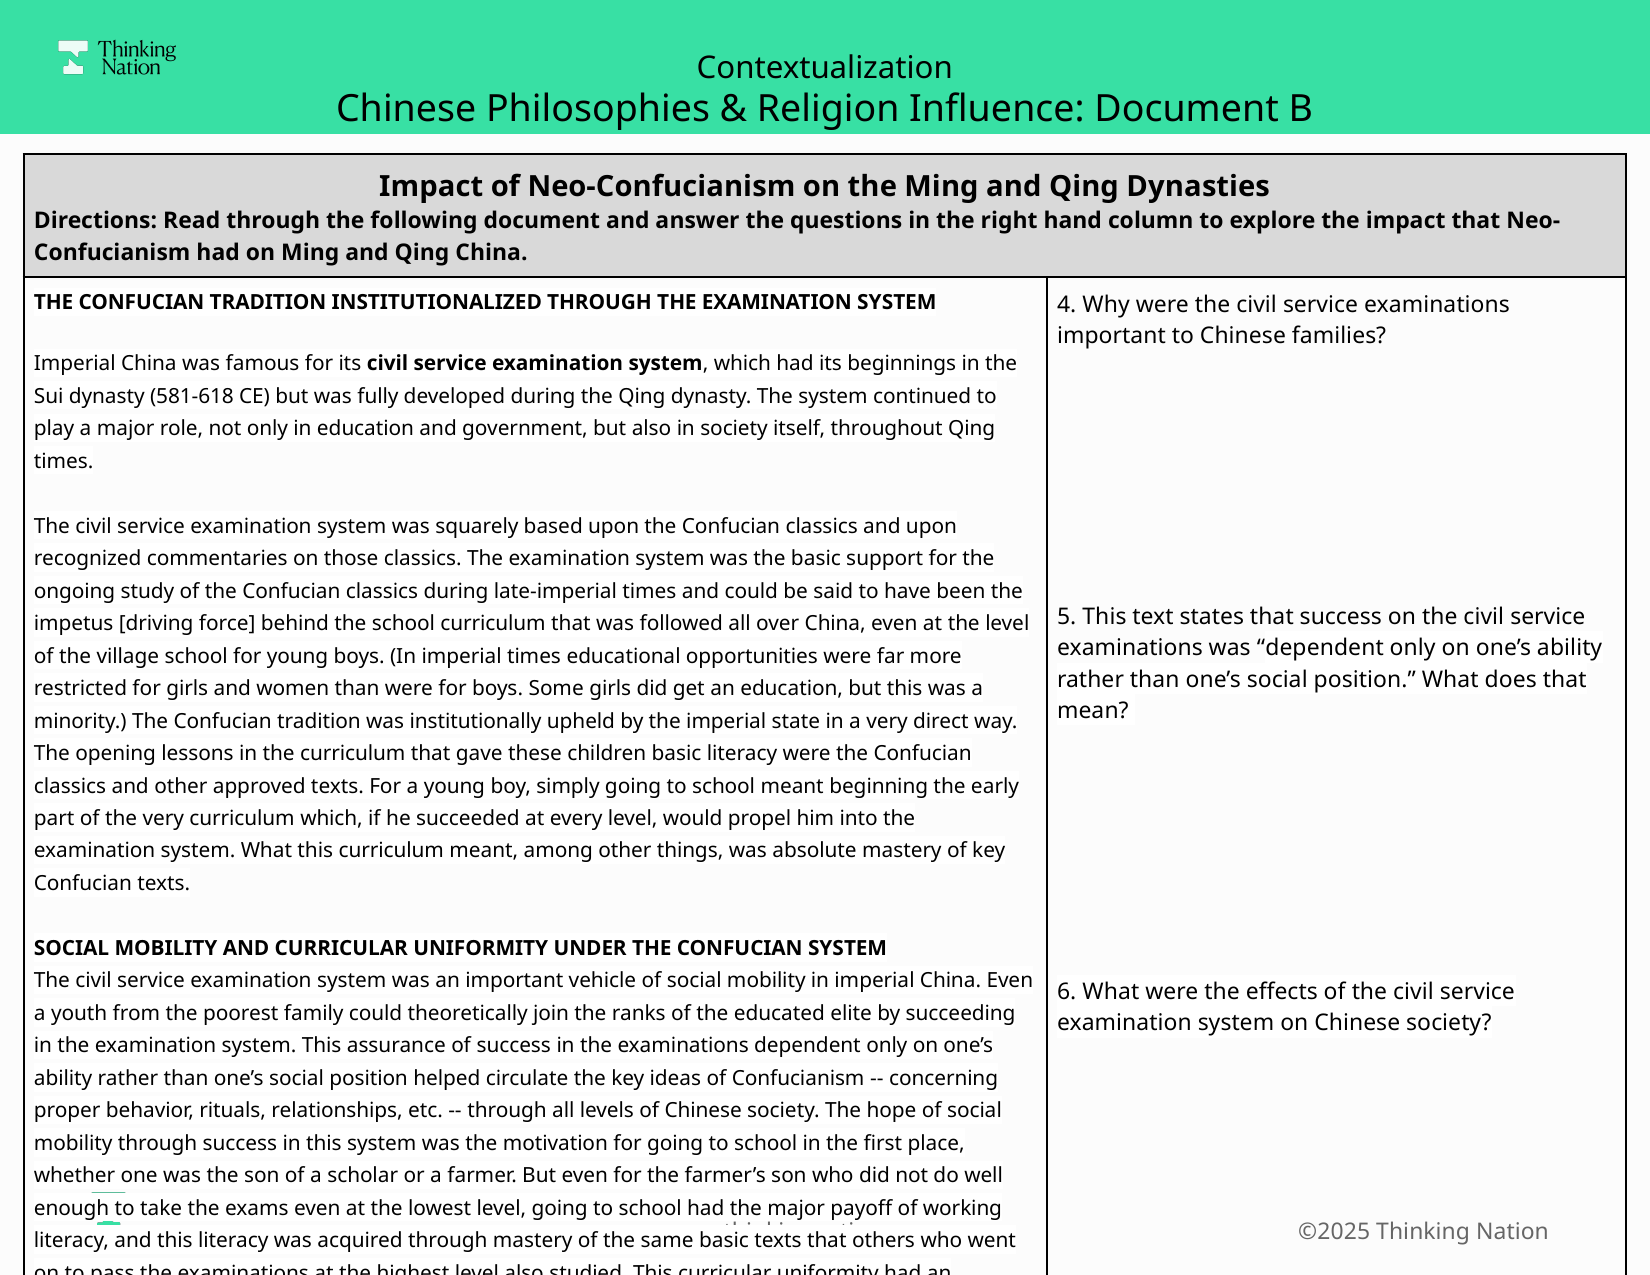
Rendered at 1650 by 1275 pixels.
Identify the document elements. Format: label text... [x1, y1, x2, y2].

table_header Impact of Neo-Confucianism on the Ming and Qing Dynasties Directions: Read through the following document and answer the questions in the right hand column to explore the impact that Neo-Confucianism had on Ming and Qing China. [25, 155, 1625, 276]
text_box Contextualization Chinese Philosophies & Religion Influence: Document B [0, 0, 1650, 134]
table_cell THE CONFUCIAN TRADITION INSTITUTIONALIZED THROUGH THE EXAMINATION SYSTEM Imperial China was famous for its civil service examination system, which had its beginnings in the Sui dynasty (581-618 CE) but was fully developed during the Qing dynasty. The system continued to play a major role, not only in education and government, but also in society itself, throughout Qing times. The civil service examination system was squarely based upon the Confucian classics and upon recognized commentaries on those classics. The examination system was the basic support for the ongoing study of the Confucian classics during late-imperial times and could be said to have been the impetus [driving force] behind the school curriculum that was followed all over China, even at the level of the village school for young boys. (In imperial times educational opportunities were far more restricted for girls and women than were for boys. Some girls did get an education, but this was a minority.) The Confucian tradition was institutionally upheld by the imperial state in a very direct way. The opening lessons in the curriculum that gave these children basic literacy were the Confucian classics and other approved texts. For a young boy, simply going to school meant beginning the early part of the very curriculum which, if he succeeded at every level, would propel him into the examination system. What this curriculum meant, among other things, was absolute mastery of key Confucian texts. SOCIAL MOBILITY AND CURRICULAR UNIFORMITY UNDER THE CONFUCIAN SYSTEM The civil service examination system was an important vehicle of social mobility in imperial China. Even a youth from the poorest family could theoretically join the ranks of the educated elite by succeeding in the examination system. This assurance of success in the examinations dependent only on one’s ability rather than one’s social position helped circulate the key ideas of Confucianism -- concerning proper behavior, rituals, relationships, etc. -- through all levels of Chinese society. The hope of social mobility through success in this system was the motivation for going to school in the first place, whether one was the son of a scholar or a farmer. But even for the farmer’s son who did not do well enough to take the exams even at the lowest level, going to school had the major payoff of working literacy, and this literacy was acquired through mastery of the same basic texts that others who went on to pass the examinations at the highest level also studied. This curricular uniformity had an extremely powerful effect on Chinese society, and the major impetus for this uniformity was the meritocracy promoted by the civil service examination system. [25, 278, 1046, 1275]
table_cell 4. Why were the civil service examinations important to Chinese families? 5. This text states that success on the civil service examinations was “dependent only on one’s ability rather than one’s social position.” What does that mean? 6. What were the effects of the civil service examination system on Chinese society? [1048, 278, 1625, 1275]
picture [80, 1184, 136, 1240]
picture [45, 28, 180, 85]
